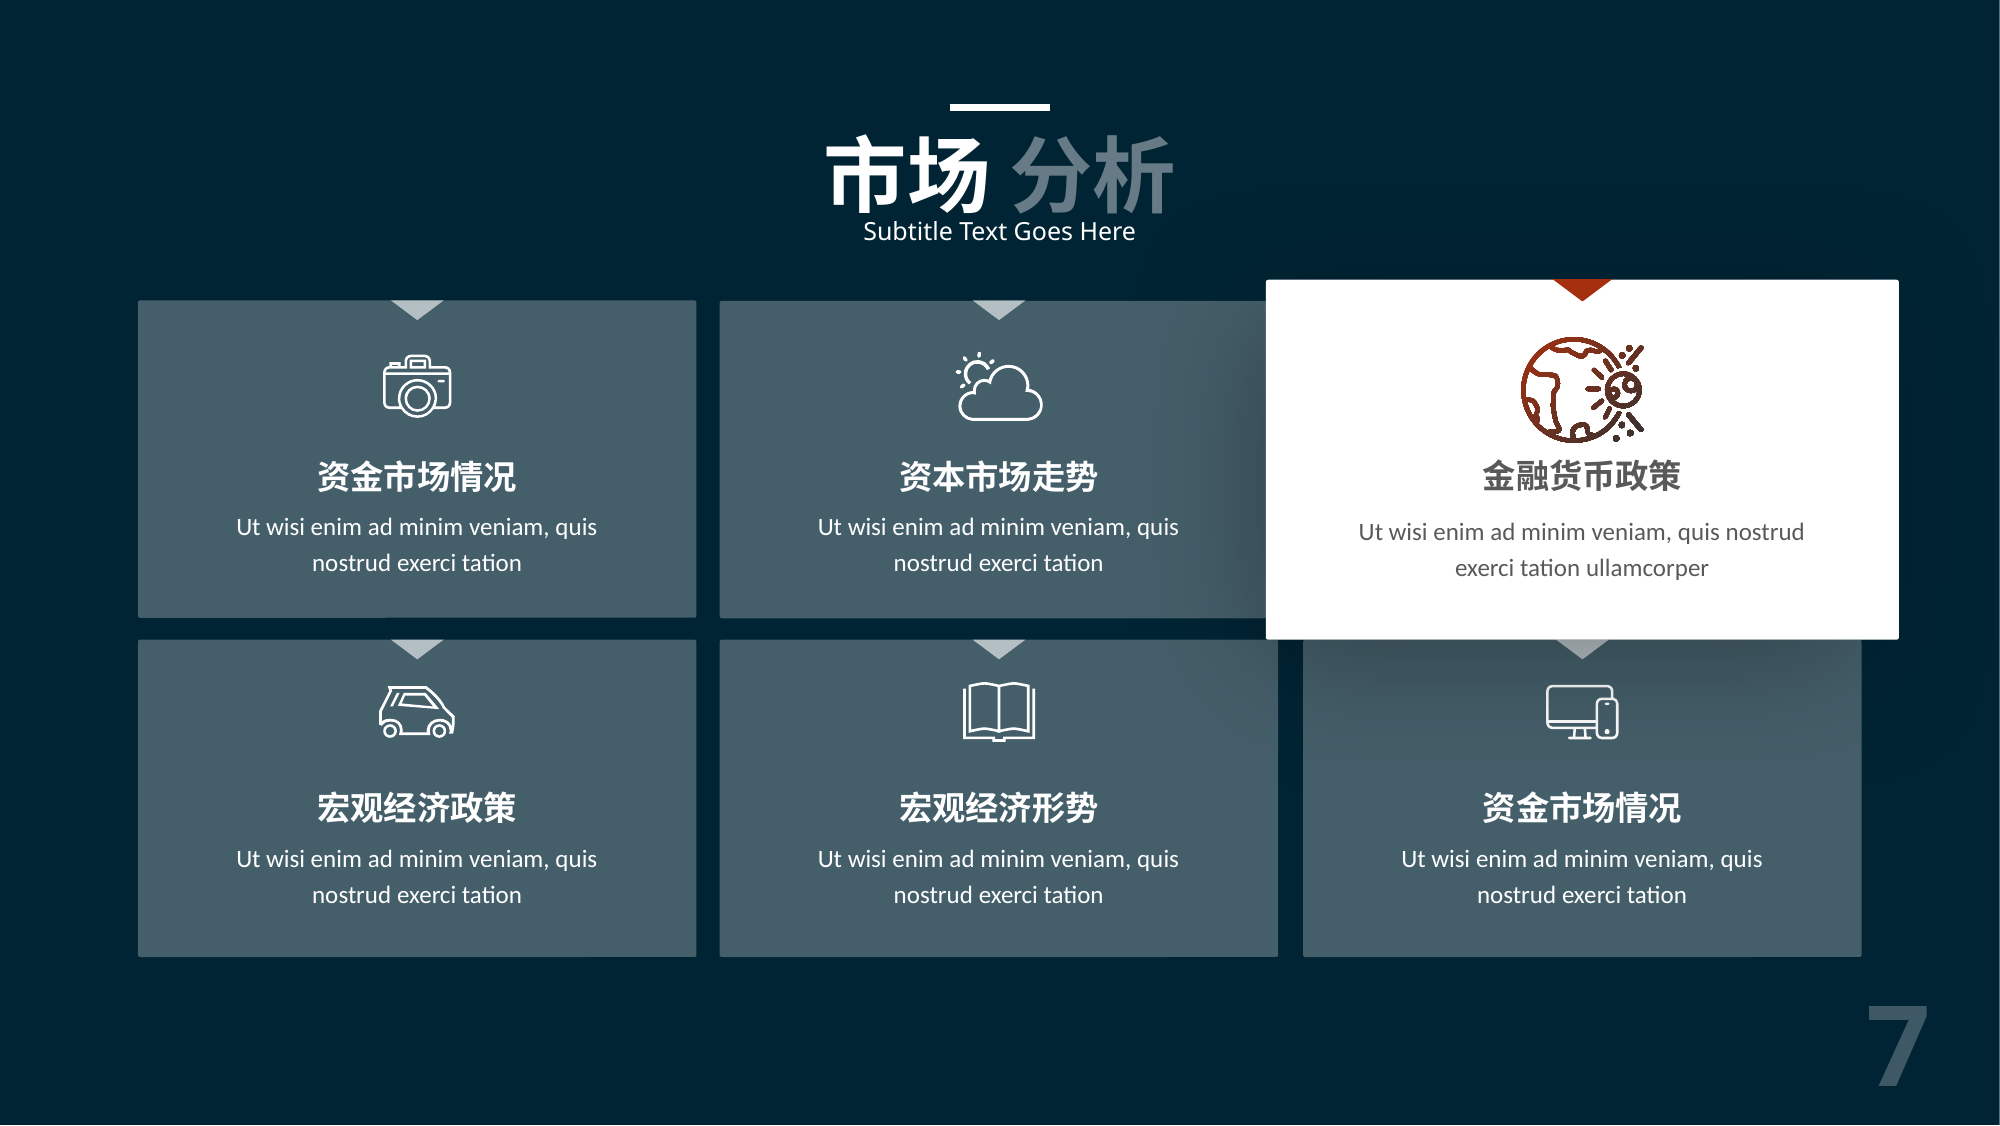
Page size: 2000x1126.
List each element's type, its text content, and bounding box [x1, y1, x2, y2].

text_box [379, 686, 455, 736]
text_box 市场 分析 [684, 115, 1316, 231]
text_box [955, 369, 962, 375]
text_box 资金市场情况 [266, 448, 568, 497]
text_box [388, 637, 446, 662]
text_box [135, 637, 699, 960]
text_box [135, 298, 699, 620]
text_box Ut wisi enim ad minim veniam, quis nostrud exerci tation [200, 829, 634, 916]
text_box [963, 688, 1036, 742]
text_box 资金市场情况 [1431, 779, 1733, 829]
text_box [963, 360, 990, 385]
text_box [968, 682, 1030, 733]
text_box 资本市场走势 [848, 448, 1150, 497]
text_box [958, 364, 1043, 421]
text_box [383, 724, 397, 738]
text_box [1301, 717, 1864, 960]
text_box 宏观经济政策 [266, 779, 568, 829]
text_box [383, 354, 452, 418]
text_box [1265, 278, 1900, 640]
text_box [970, 637, 1028, 662]
text_box Ut wisi enim ad minim veniam, quis nostrud exerci tation [200, 497, 634, 584]
text_box 宏观经济形势 [848, 779, 1150, 829]
text_box Ut wisi enim ad minim veniam, quis nostrud exerci tation [1365, 829, 1799, 916]
text_box [388, 298, 446, 322]
text_box 7 [1796, 966, 2000, 1126]
text_box [717, 298, 1210, 621]
text_box [432, 724, 447, 738]
text_box Ut wisi enim ad minim veniam, quis nostrud exerci tation [782, 829, 1216, 916]
text_box Subtitle Text Goes Here [784, 207, 1215, 253]
text_box Ut wisi enim ad minim veniam, quis nostrud exerci tation [782, 497, 1178, 584]
text_box [717, 637, 1281, 960]
text_box [970, 298, 1028, 322]
